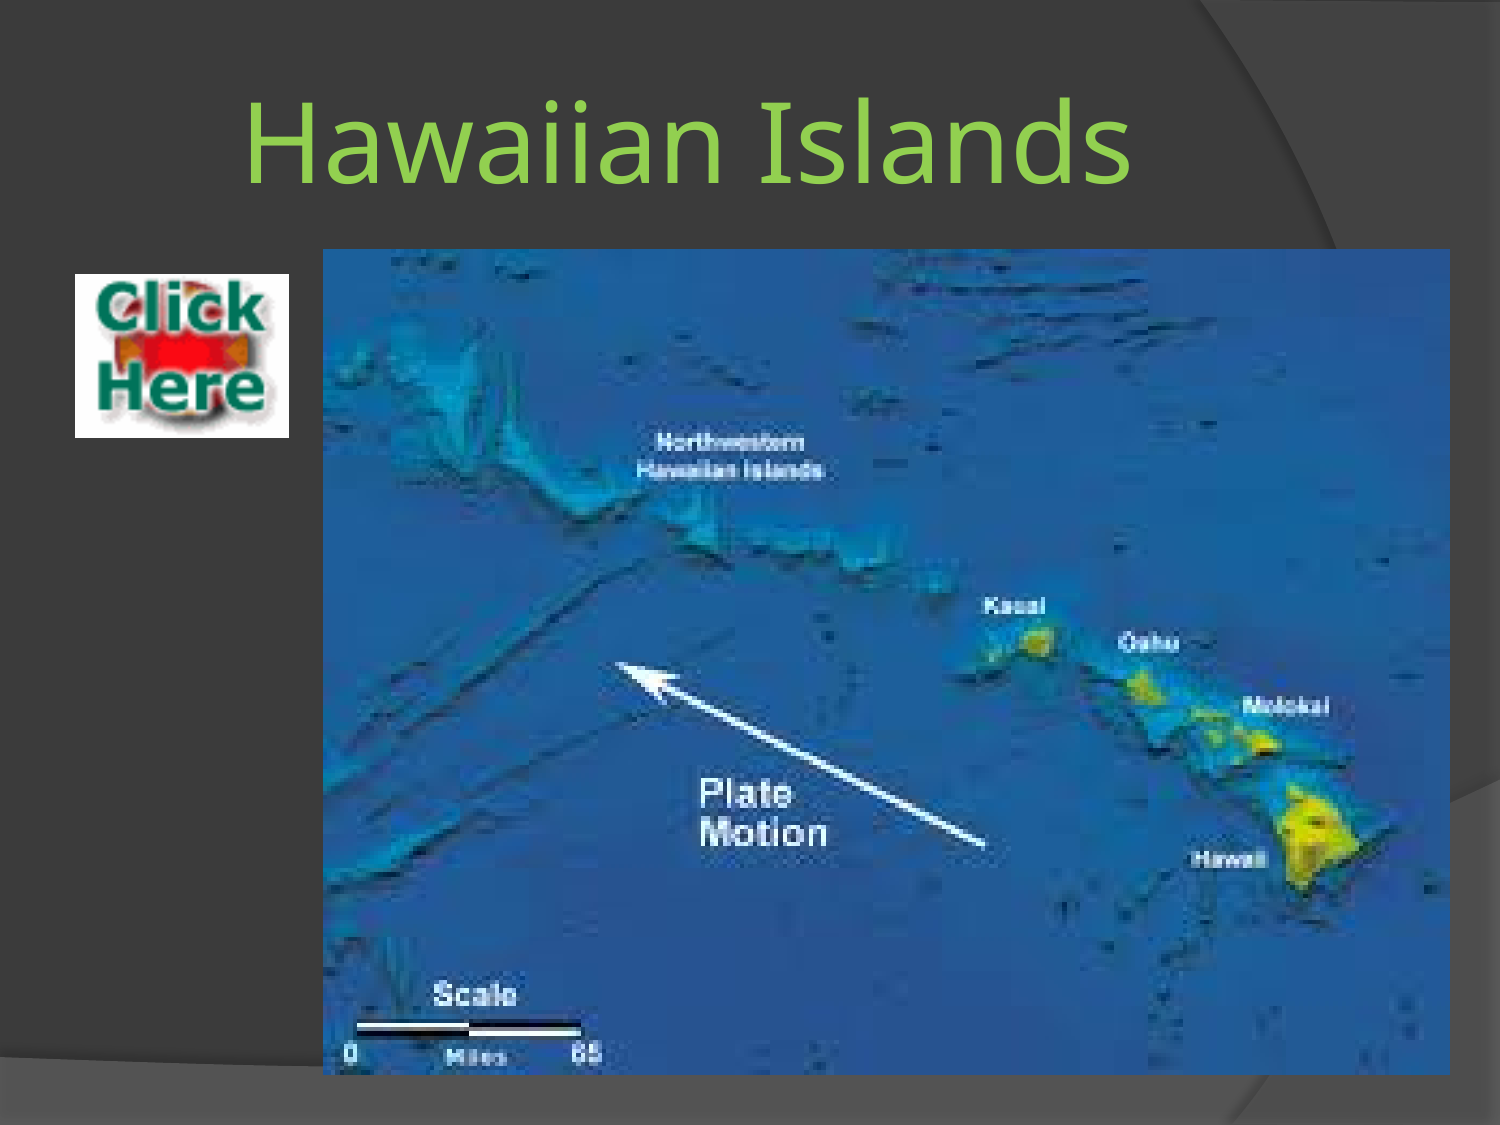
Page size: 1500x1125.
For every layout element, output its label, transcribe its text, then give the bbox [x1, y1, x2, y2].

title Hawaiian Islands [75, 45, 1300, 233]
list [74, 274, 290, 438]
picture [323, 249, 1450, 1076]
